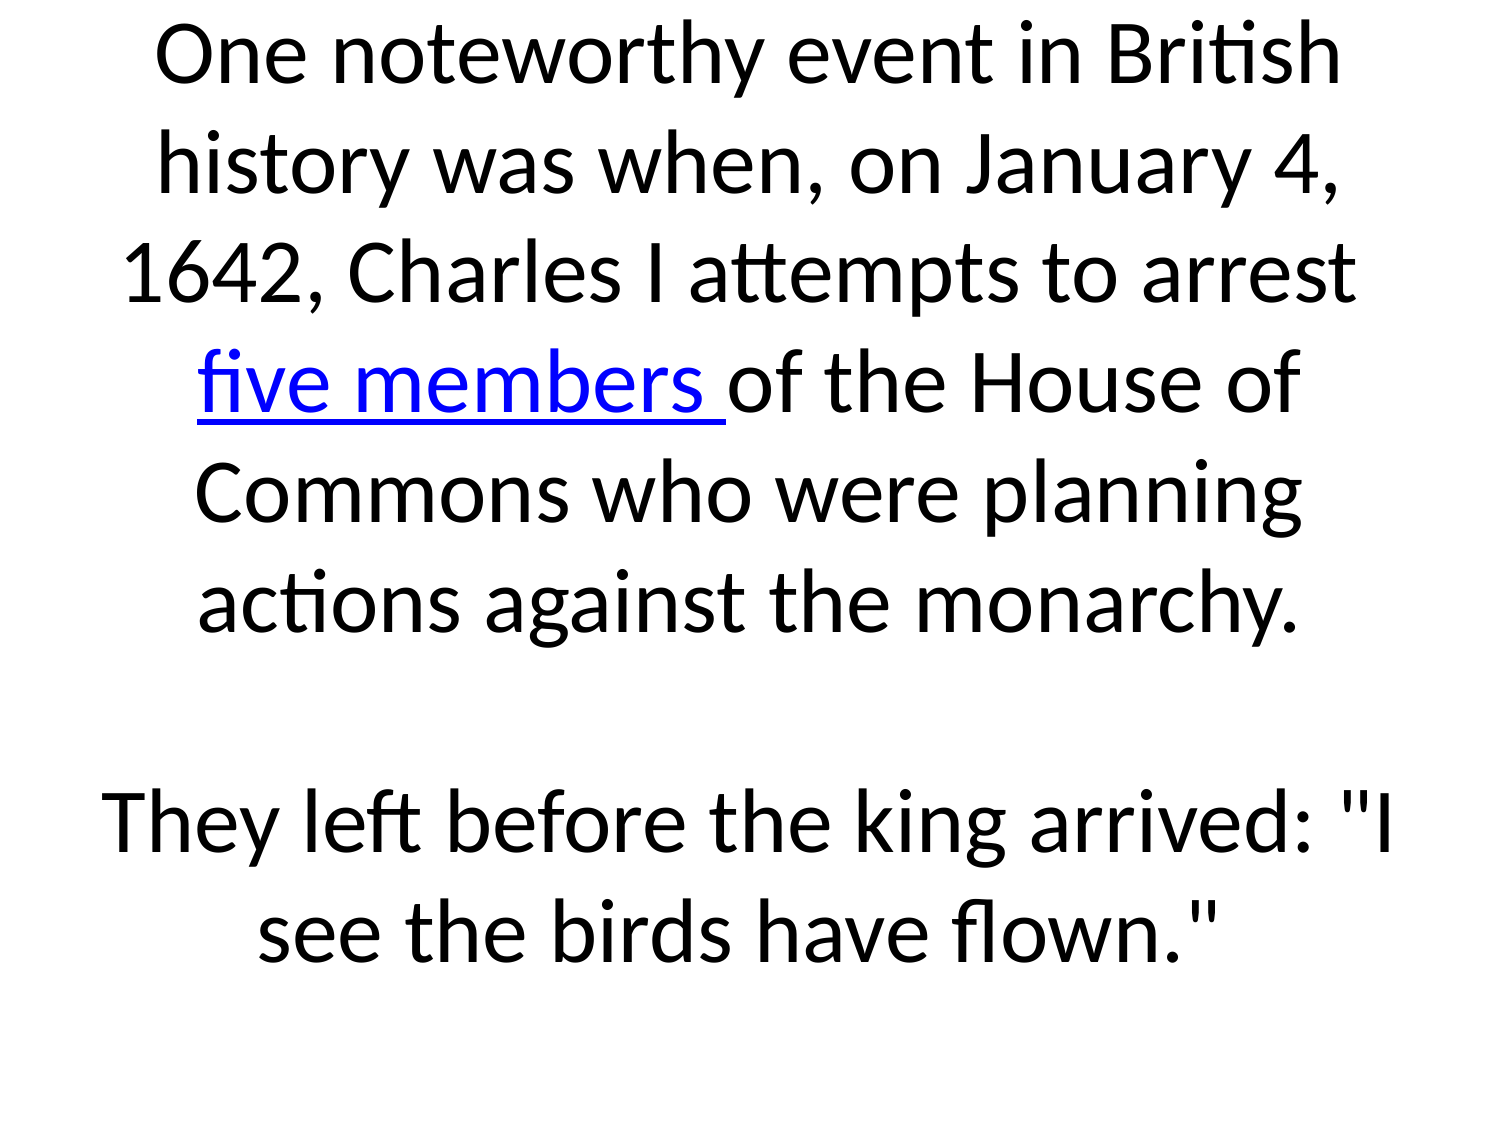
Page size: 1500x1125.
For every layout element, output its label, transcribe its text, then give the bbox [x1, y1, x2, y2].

title One noteworthy event in British history was when, on January 4, 1642, Charles I attempts to arrest five members of the House of Commons who were planning actions against the monarchy. They left before the king arrived: "I see the birds have flown." [74, 44, 1426, 1038]
